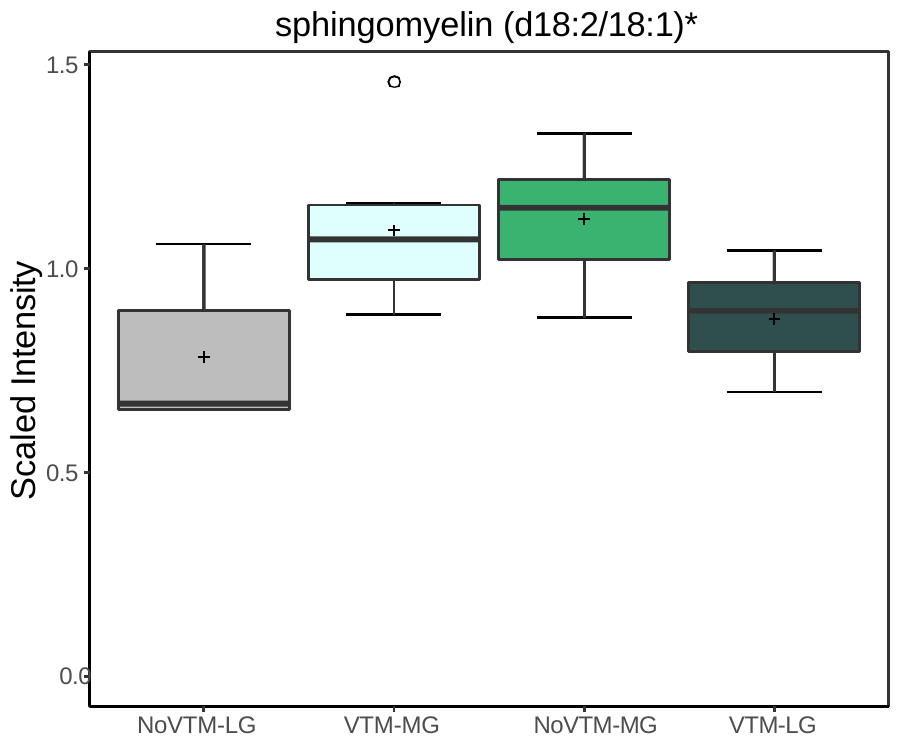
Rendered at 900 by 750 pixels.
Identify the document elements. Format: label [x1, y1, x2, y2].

footer [57, 661, 95, 750]
text_box [83, 50, 891, 738]
text_box [1, 250, 82, 503]
text_box [273, 0, 706, 44]
text_box [44, 47, 82, 78]
slide_number [134, 713, 290, 750]
